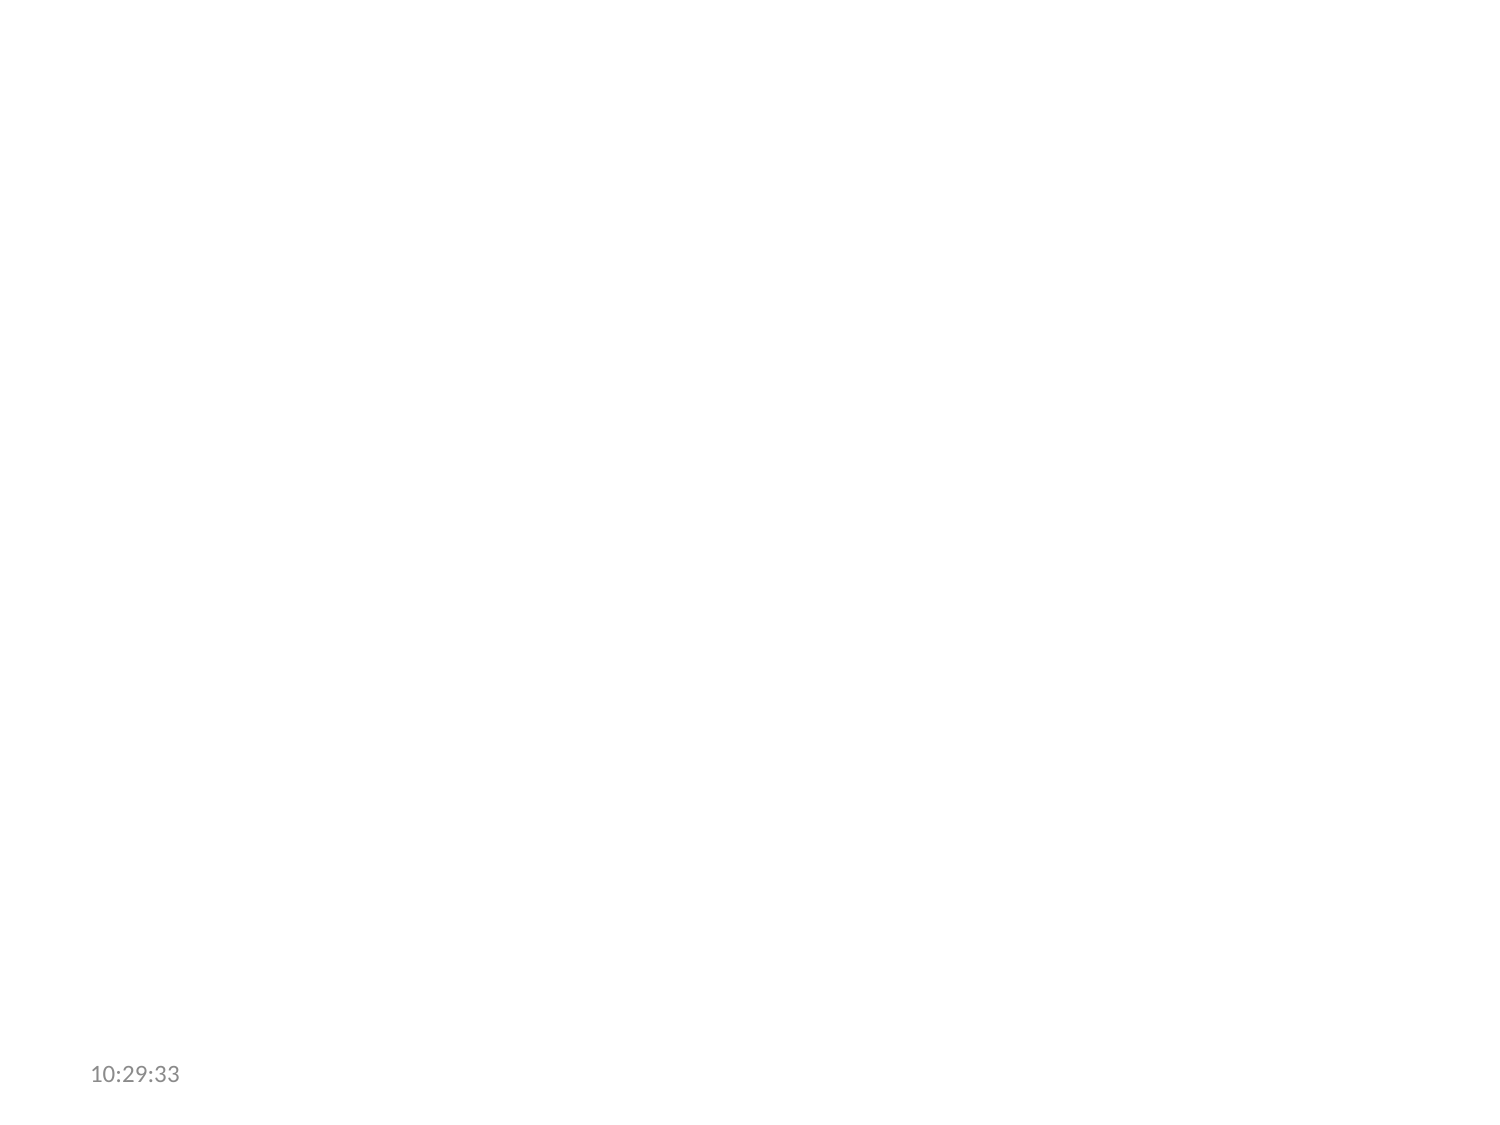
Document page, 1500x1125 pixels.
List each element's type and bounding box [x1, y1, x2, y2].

slide_number [75, 1042, 425, 1103]
